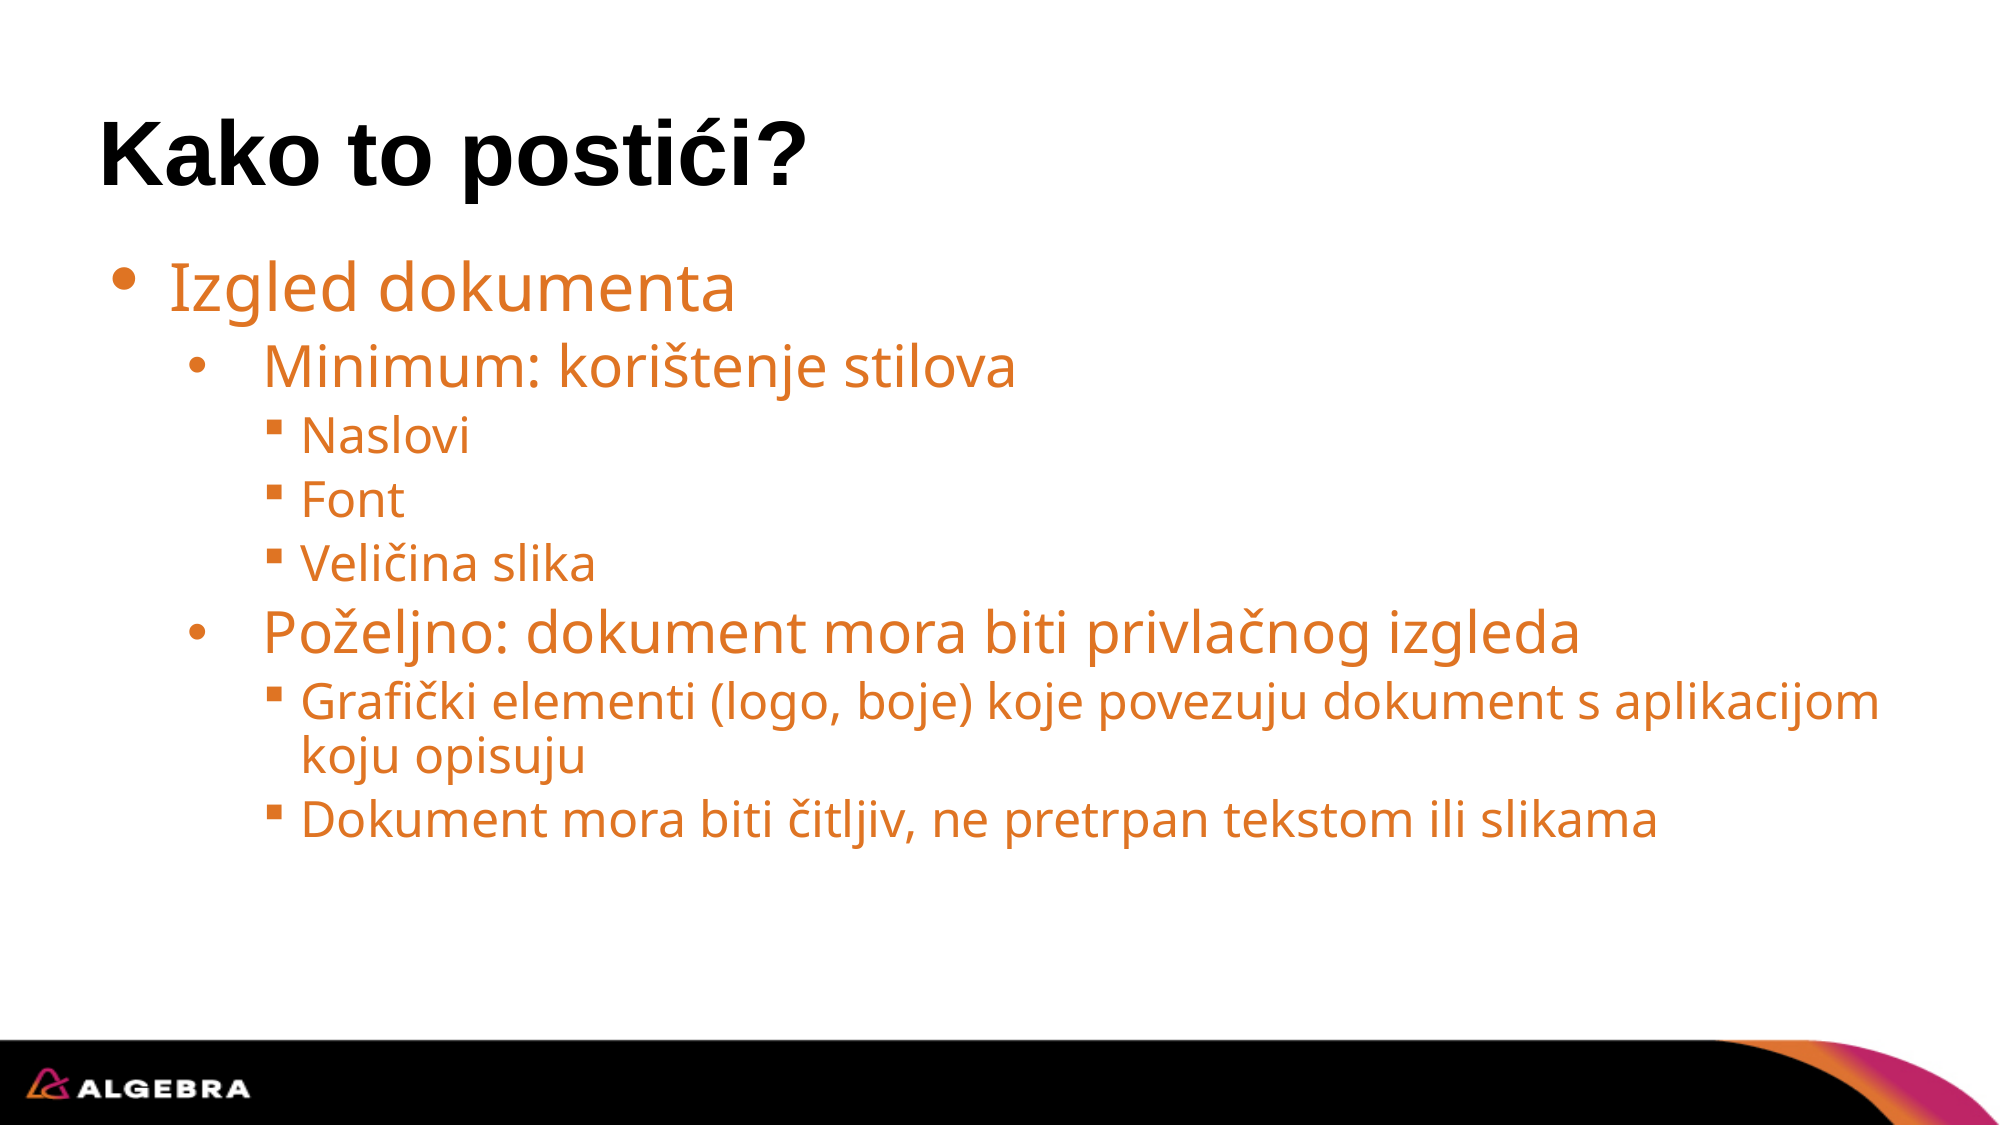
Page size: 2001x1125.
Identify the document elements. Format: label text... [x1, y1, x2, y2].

title Kako to postići? [98, 81, 1910, 213]
picture [0, 0, 2001, 1125]
list Izgled dokumenta Minimum: korištenje stilova Naslovi Font Veličina slika Poželjno: dokument mora biti privlačnog izgleda Grafički elementi (logo, boje) koje povezuju dokument s aplikacijom koju opisuju Dokument mora biti čitljiv, ne pretrpan tekstom ili slikama [98, 246, 1908, 991]
